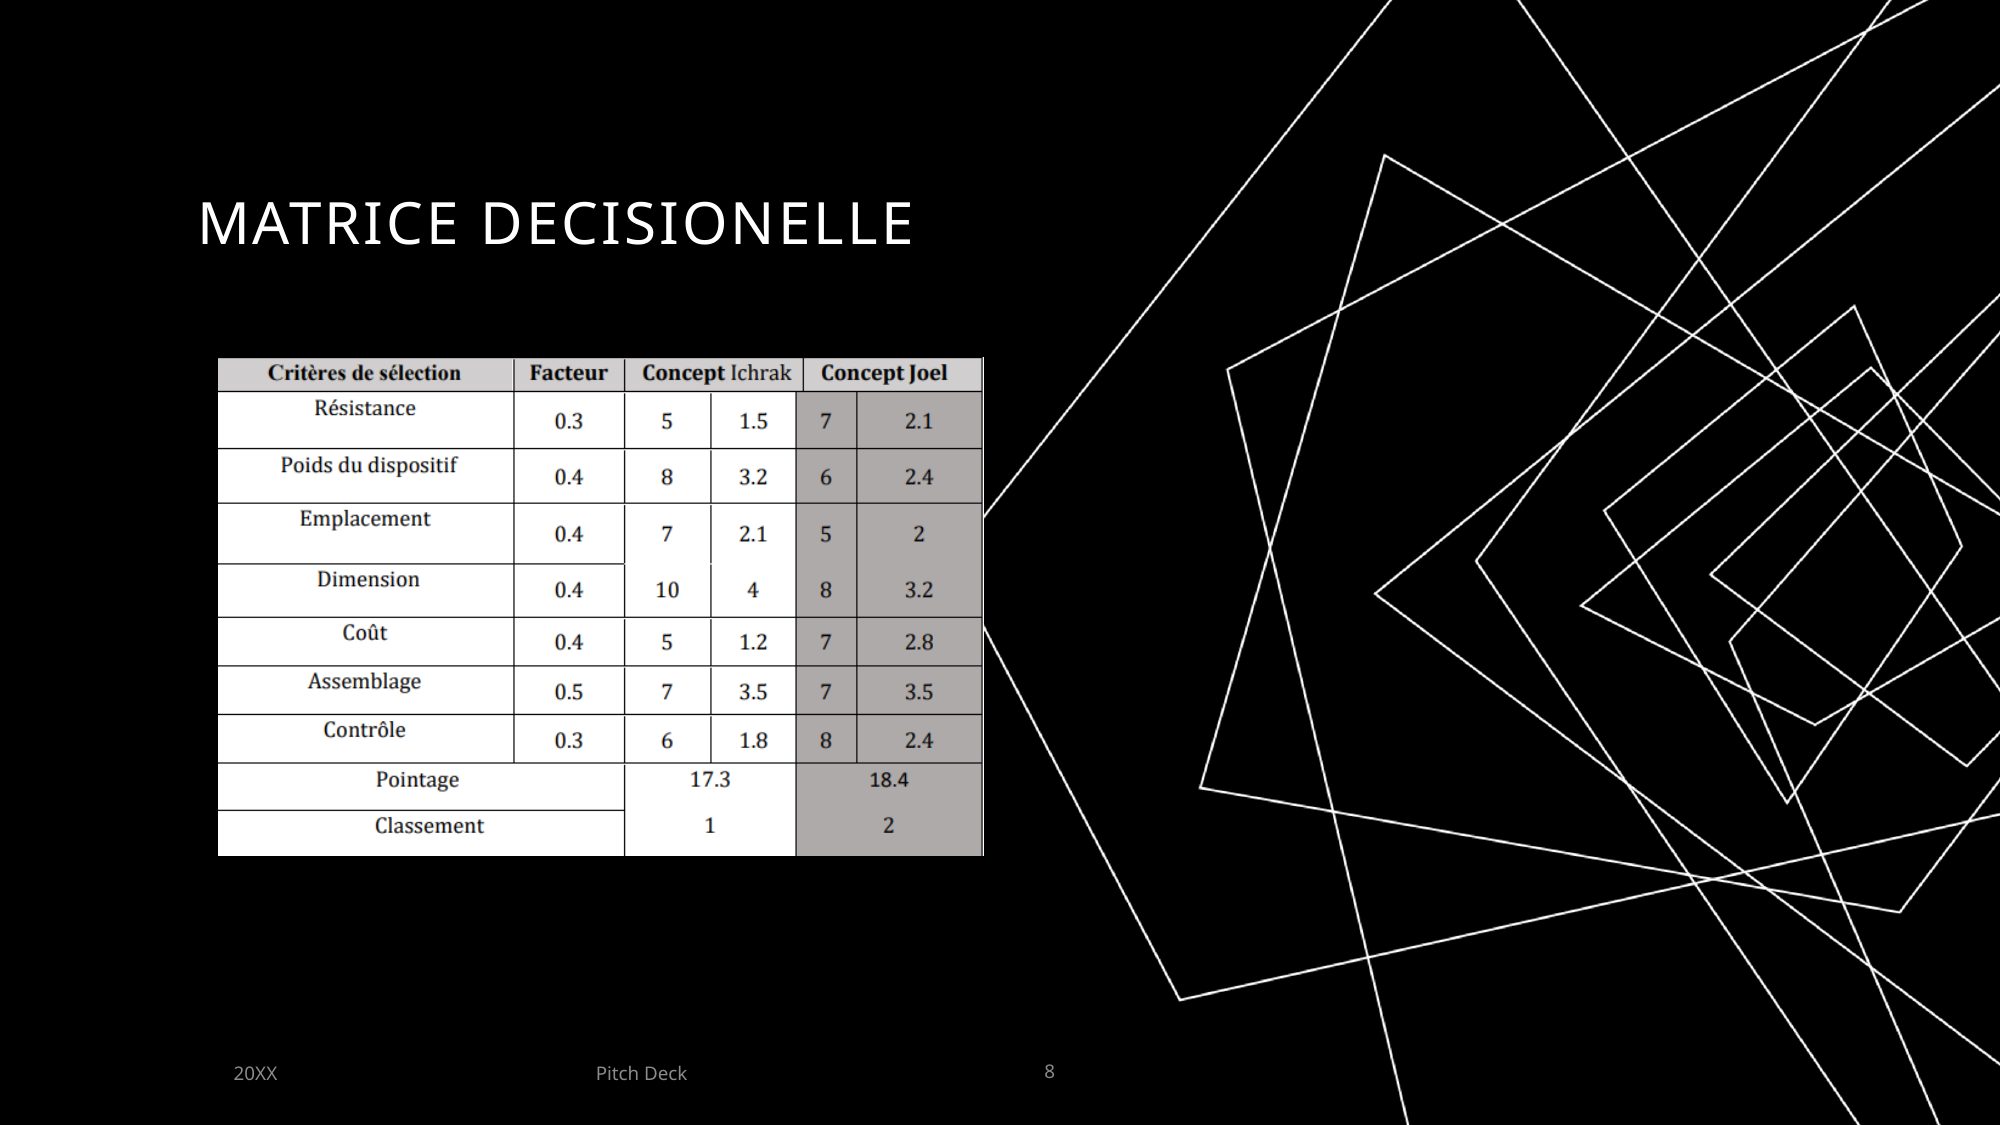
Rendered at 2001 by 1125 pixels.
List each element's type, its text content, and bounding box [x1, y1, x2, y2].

footer Pitch Deck [437, 1042, 846, 1103]
title Matrice decisionelle [182, 43, 984, 265]
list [218, 357, 984, 856]
picture [900, 0, 2000, 1125]
slide_number 8 [908, 1042, 1071, 1103]
slide_number 20XX [218, 1042, 381, 1103]
